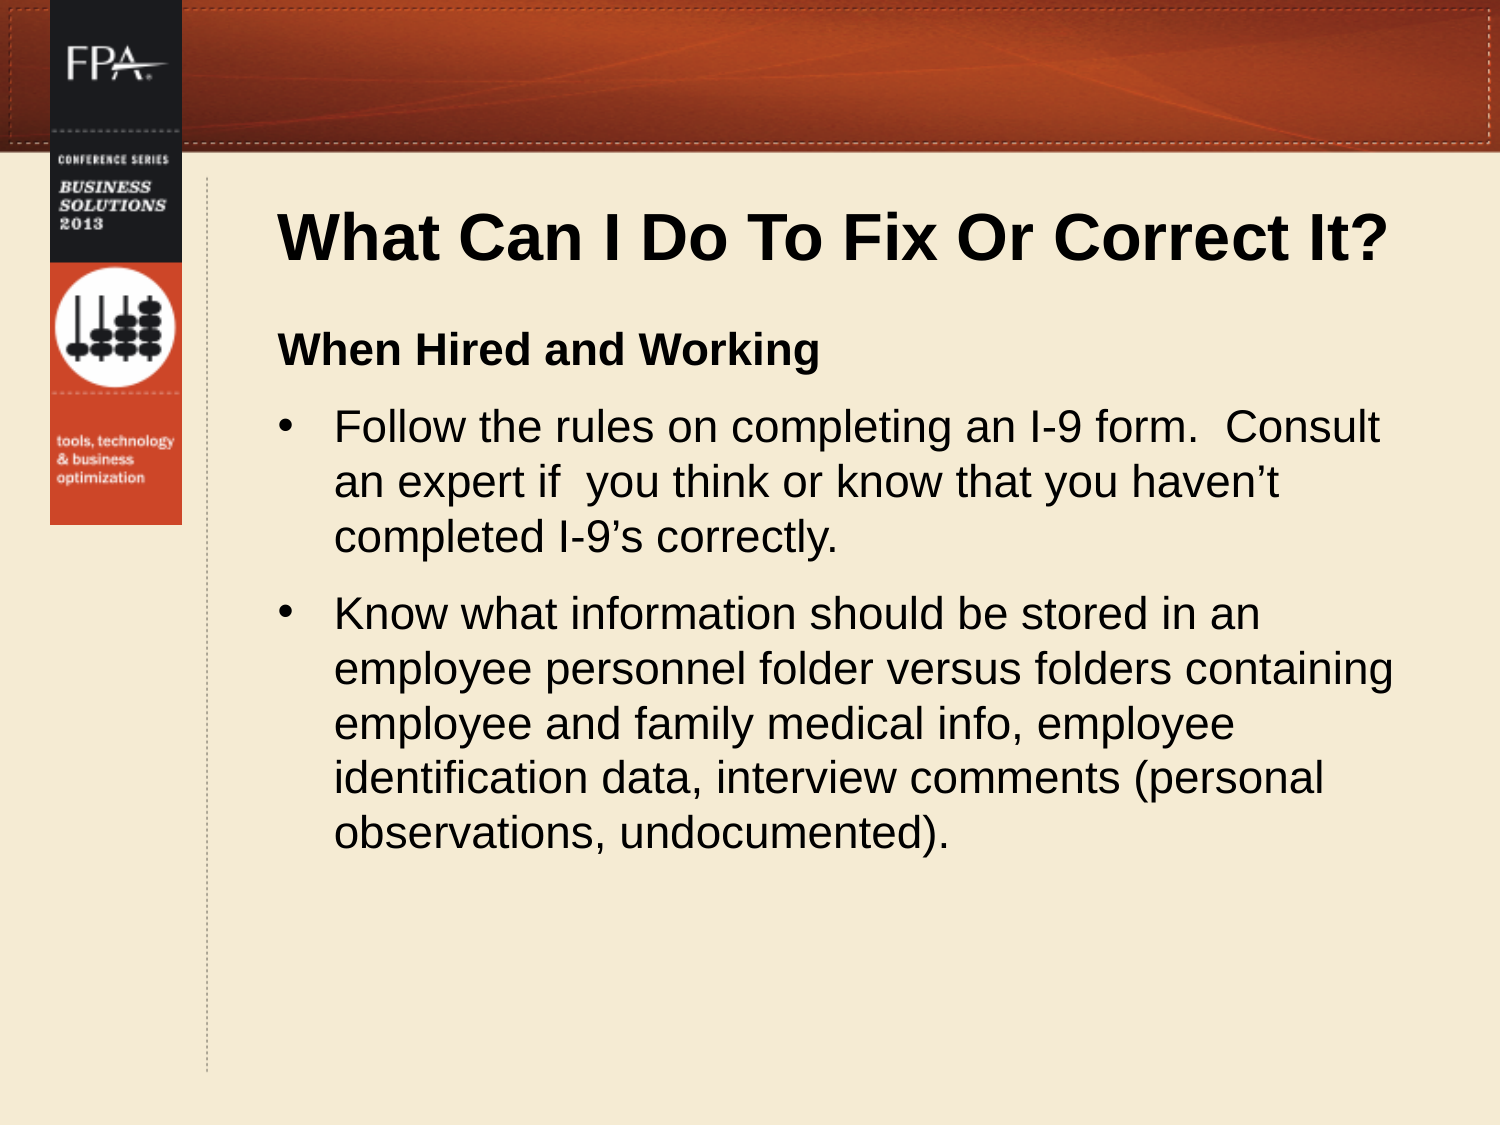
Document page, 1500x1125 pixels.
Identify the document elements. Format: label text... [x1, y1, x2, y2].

picture [0, 0, 1500, 1125]
title What Can I Do To Fix Or Correct It? [262, 174, 1426, 313]
list When Hired and Working Follow the rules on completing an I-9 form. Consult an expert if you think or know that you haven’t completed I-9’s correctly. Know what information should be stored in an employee personnel folder versus folders containing employee and family medical info, employee identification data, interview comments (personal observations, undocumented). [262, 312, 1425, 1005]
